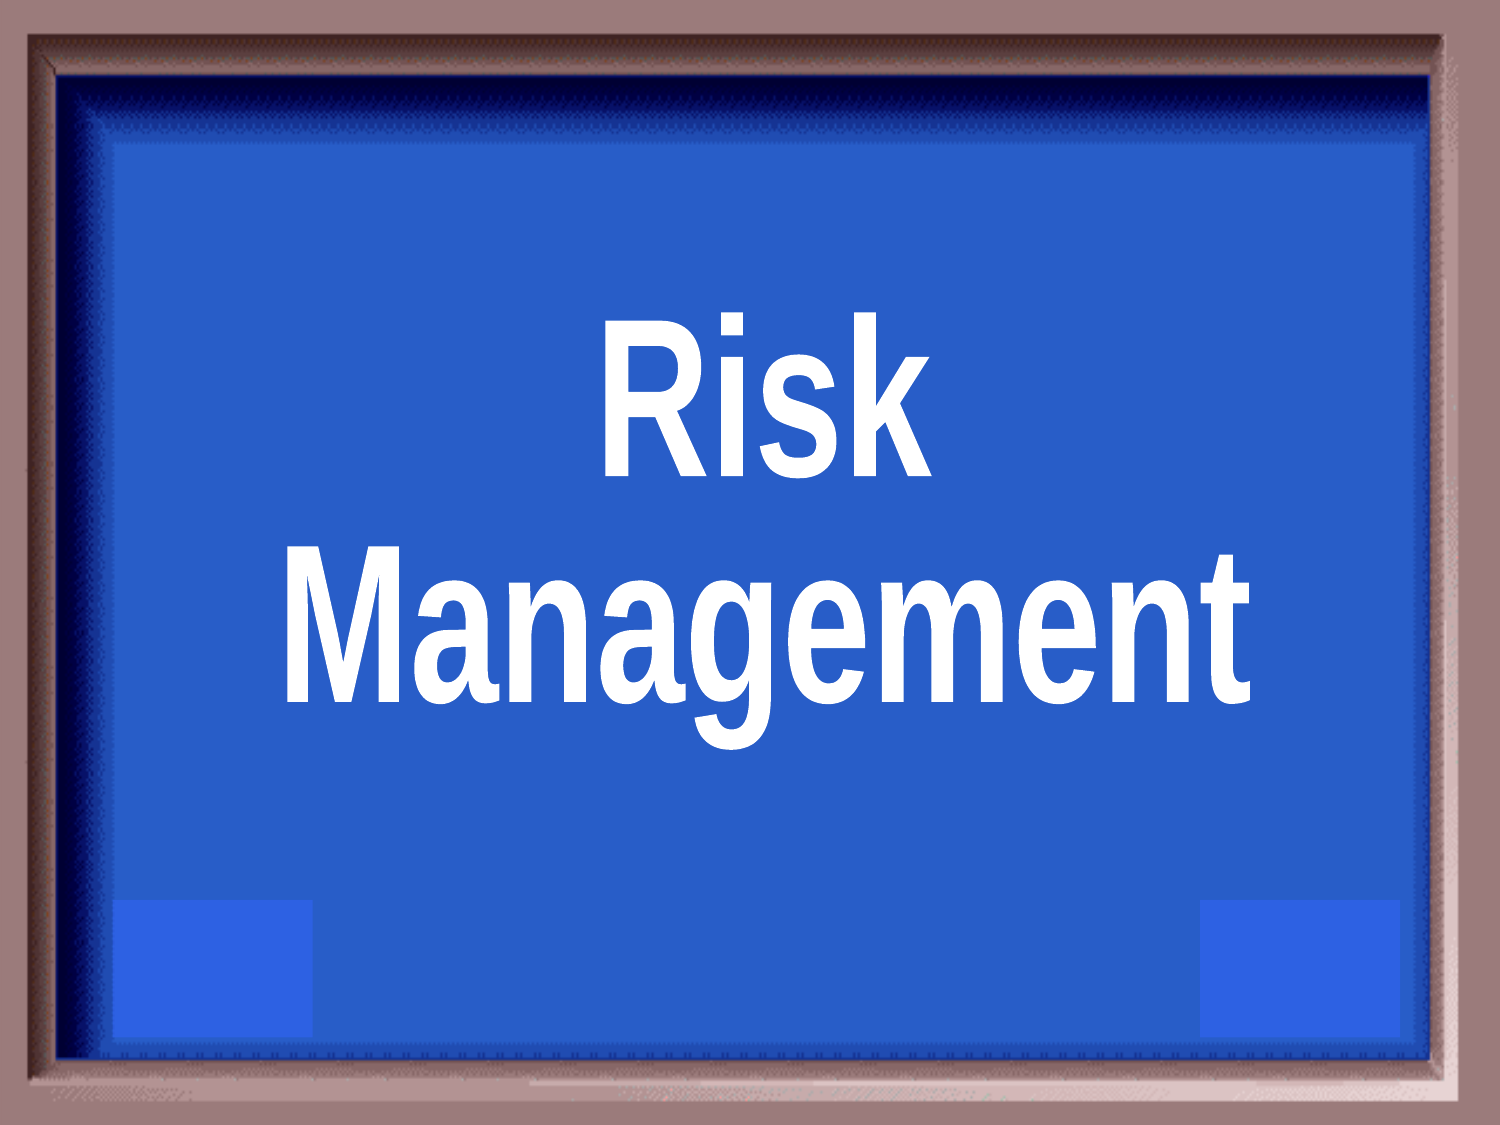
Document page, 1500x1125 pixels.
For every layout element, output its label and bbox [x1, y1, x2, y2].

picture [0, 0, 1500, 1125]
text_box [112, 899, 313, 1038]
text_box [1200, 899, 1401, 1038]
